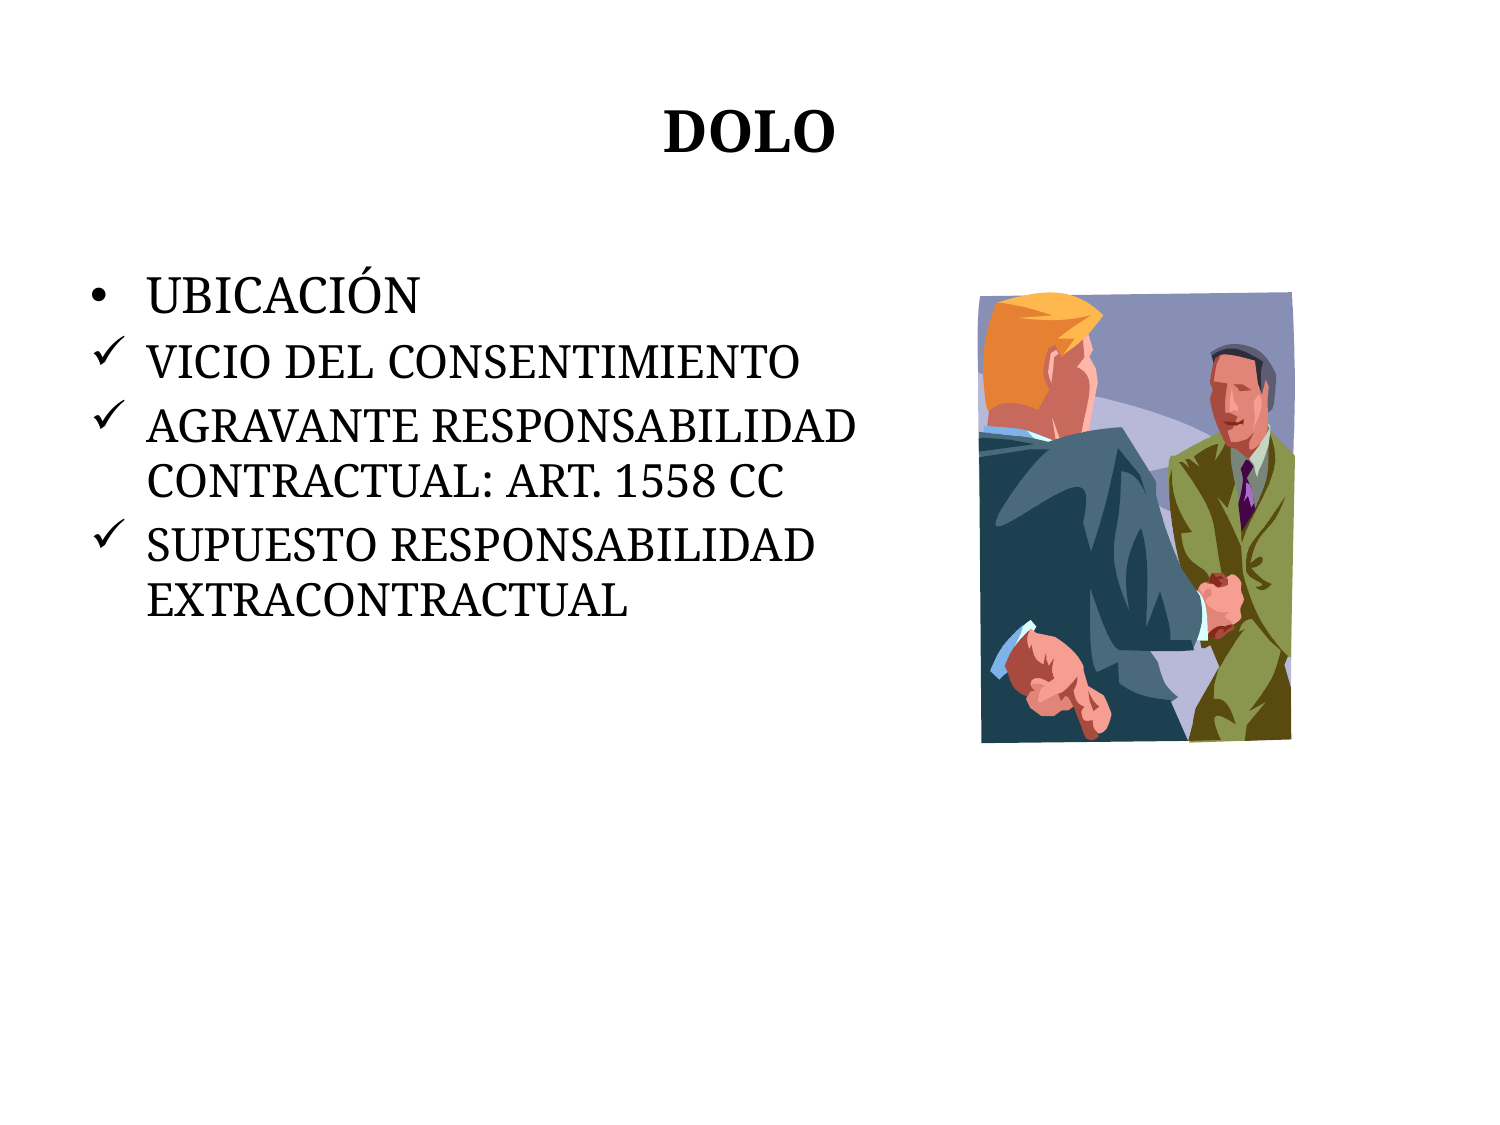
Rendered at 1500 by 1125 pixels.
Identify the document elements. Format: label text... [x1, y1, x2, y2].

title DOLO [75, 45, 1425, 213]
list UBICACIÓN VICIO DEL CONSENTIMIENTO AGRAVANTE RESPONSABILIDAD CONTRACTUAL: ART. 1558 CC SUPUESTO RESPONSABILIDAD EXTRACONTRACTUAL [75, 262, 913, 1005]
picture [976, 287, 1301, 749]
